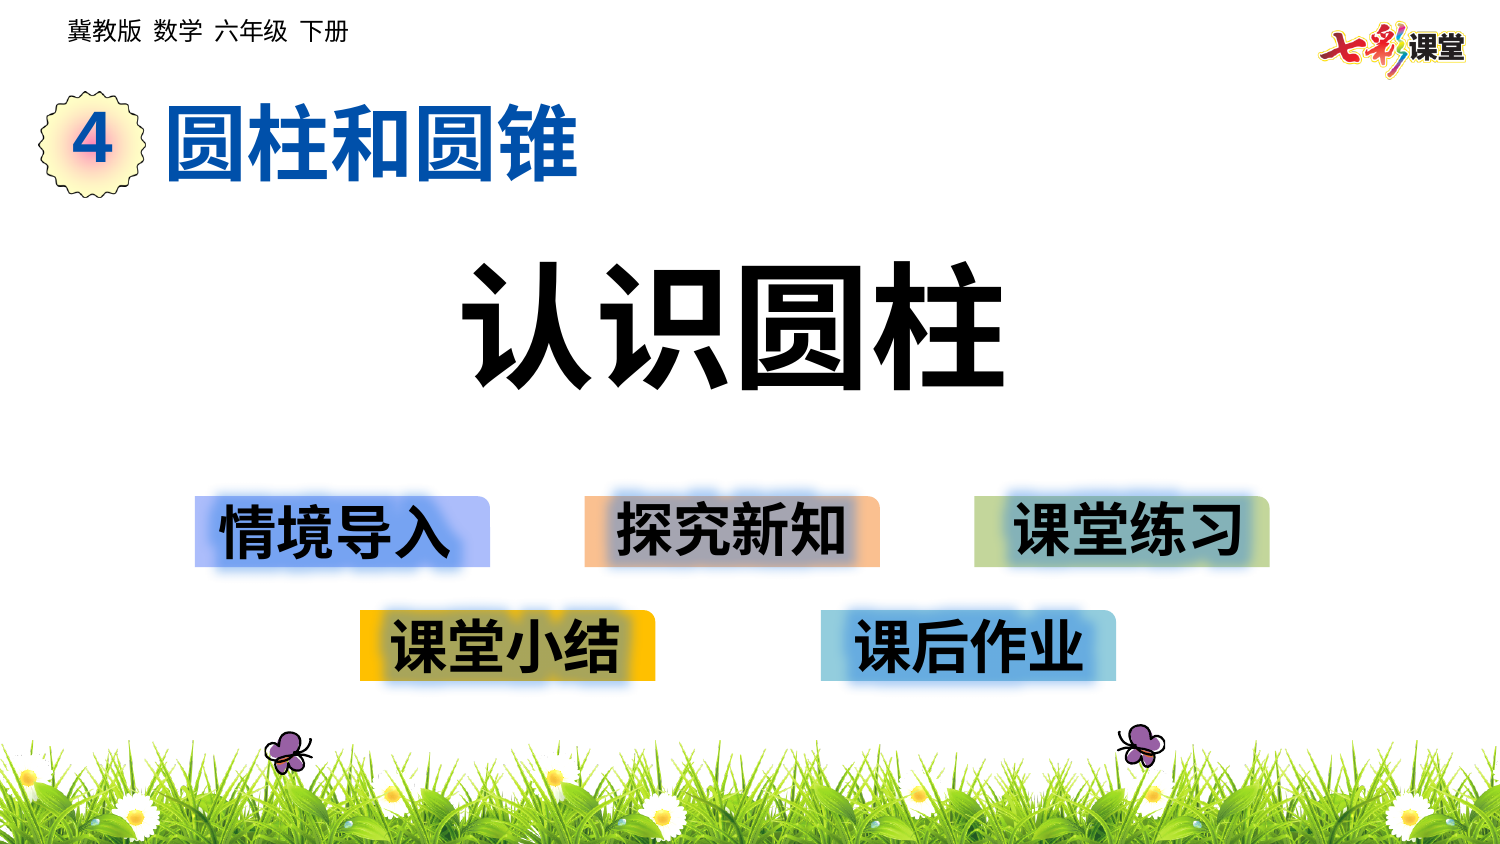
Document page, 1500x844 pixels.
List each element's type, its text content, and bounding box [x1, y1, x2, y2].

text_box 课堂小结 [370, 598, 642, 693]
text_box 探究新知 [596, 481, 868, 575]
text_box 课后作业 [833, 598, 1106, 693]
text_box 课堂练习 [993, 481, 1266, 575]
text_box 情境导入 [199, 484, 472, 579]
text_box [0, 0, 573, 70]
picture [1316, 20, 1468, 80]
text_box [37, 81, 146, 198]
text_box 圆柱和圆锥 [152, 85, 592, 197]
picture [0, 723, 1500, 844]
text_box 认识圆柱 [446, 235, 1020, 412]
